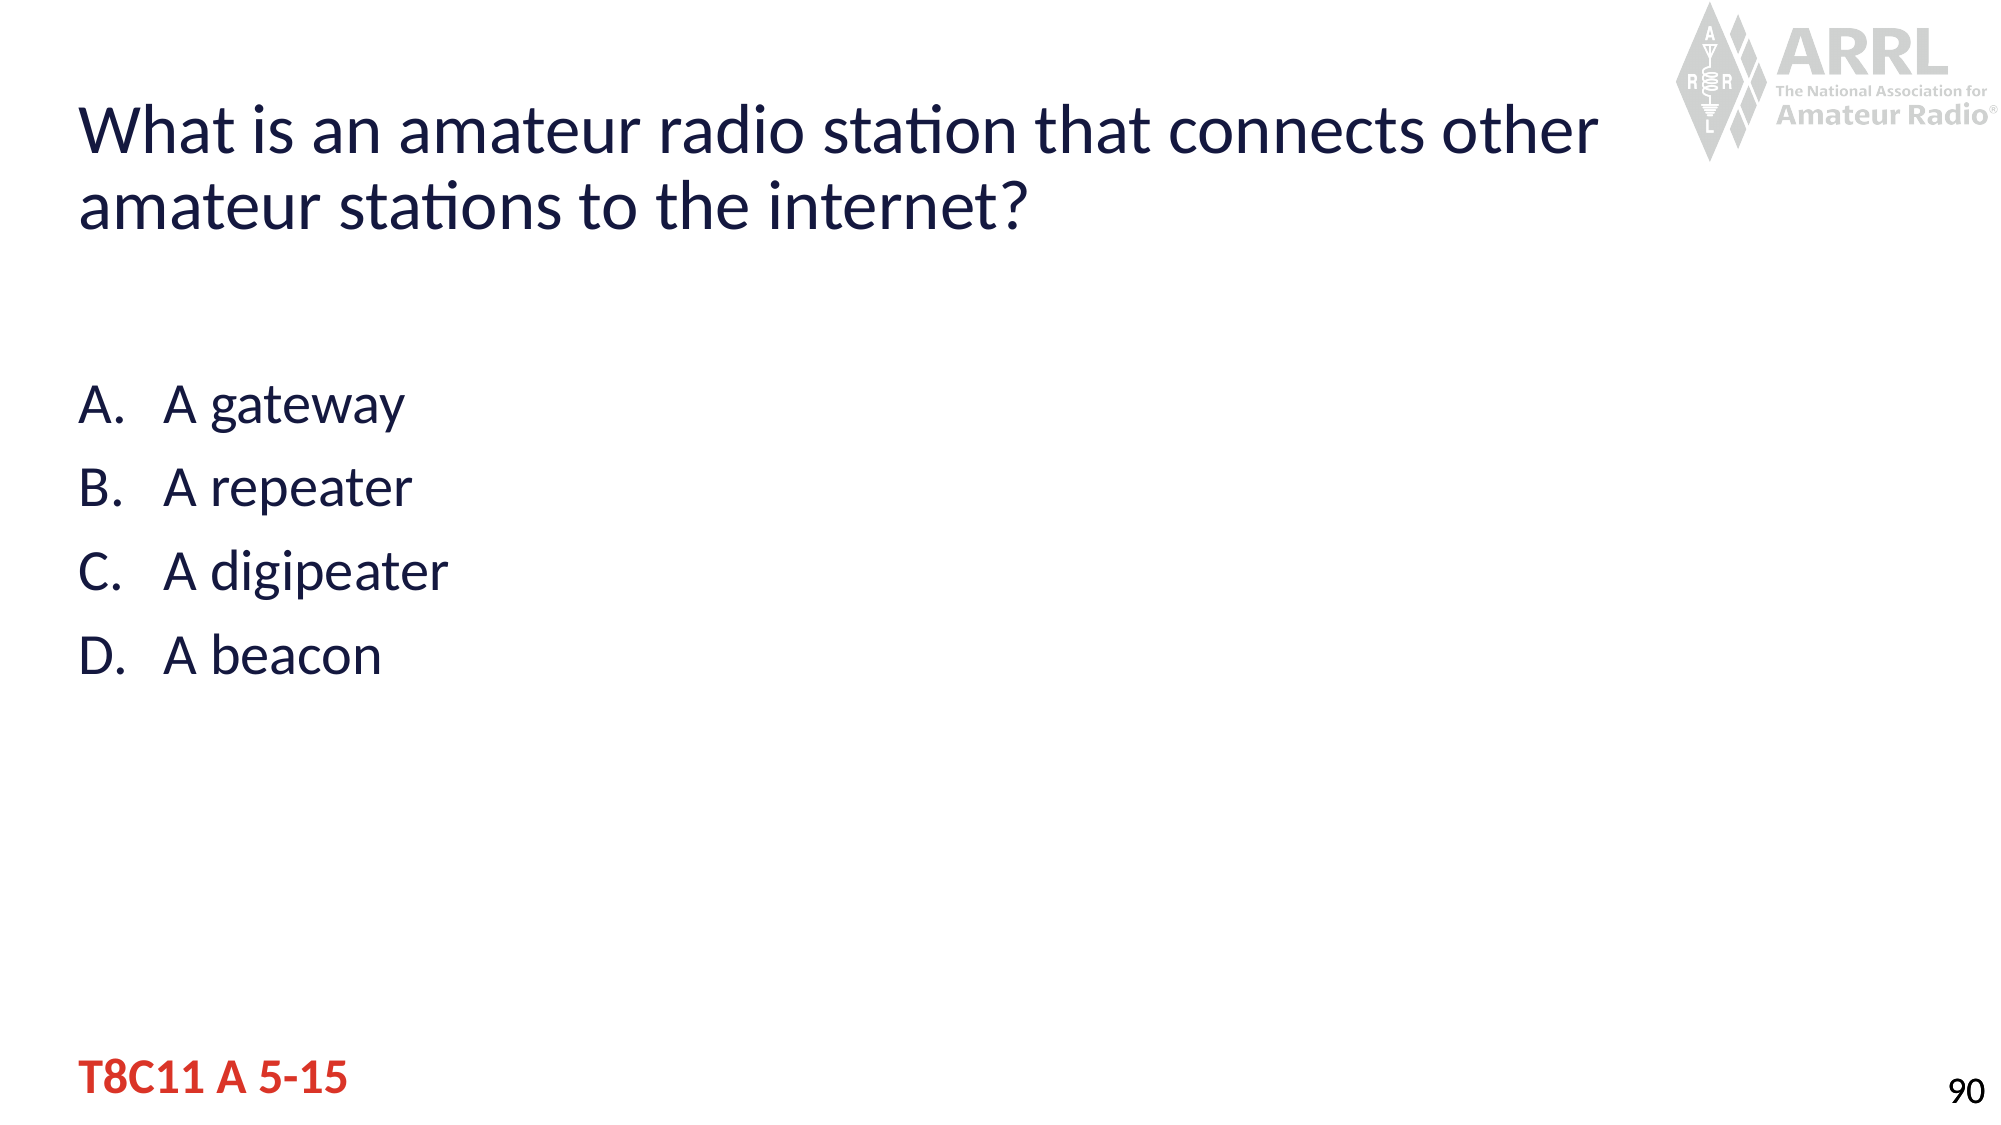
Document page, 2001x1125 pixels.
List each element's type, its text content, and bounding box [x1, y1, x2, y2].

text_box T8C11 A 5-15 [63, 1036, 921, 1112]
title What is an amateur radio station that connects other amateur stations to the internet? [63, 59, 1863, 278]
list A gateway A repeater A digipeater A beacon [63, 365, 1863, 989]
picture [1674, 0, 2000, 164]
